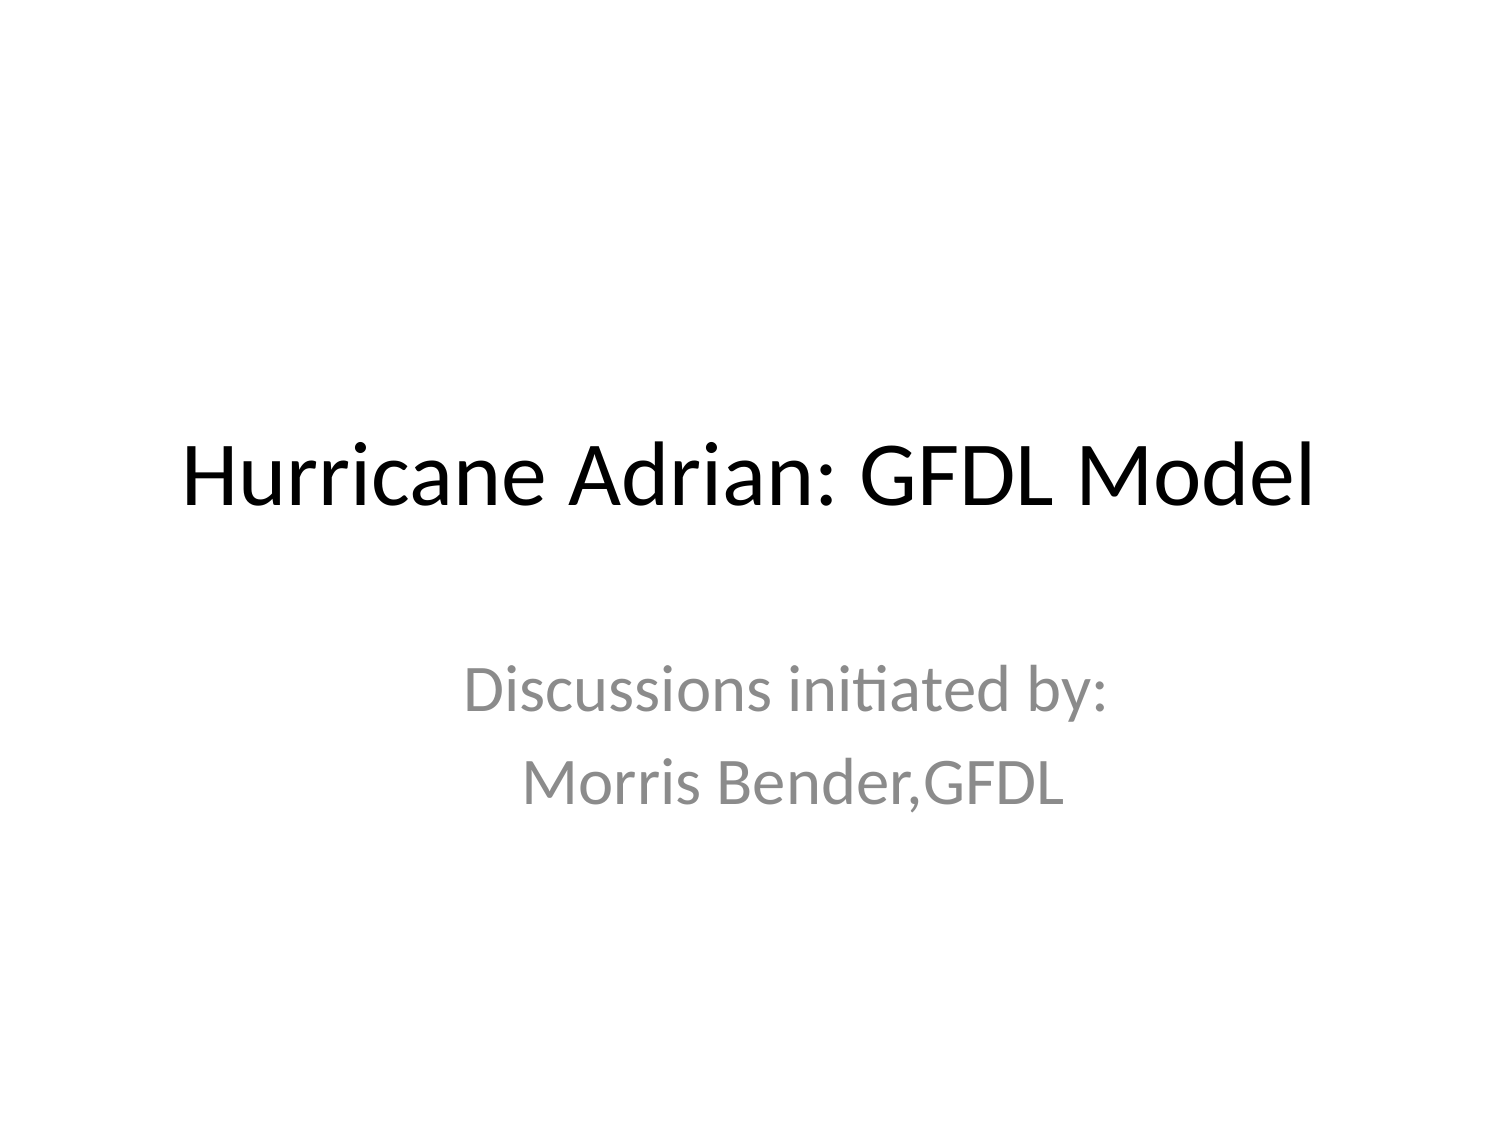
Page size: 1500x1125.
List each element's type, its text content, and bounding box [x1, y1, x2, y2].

subtitle Discussions initiated by: Morris Bender,GFDL [225, 637, 1363, 925]
title Hurricane Adrian: GFDL Model [112, 375, 1388, 563]
